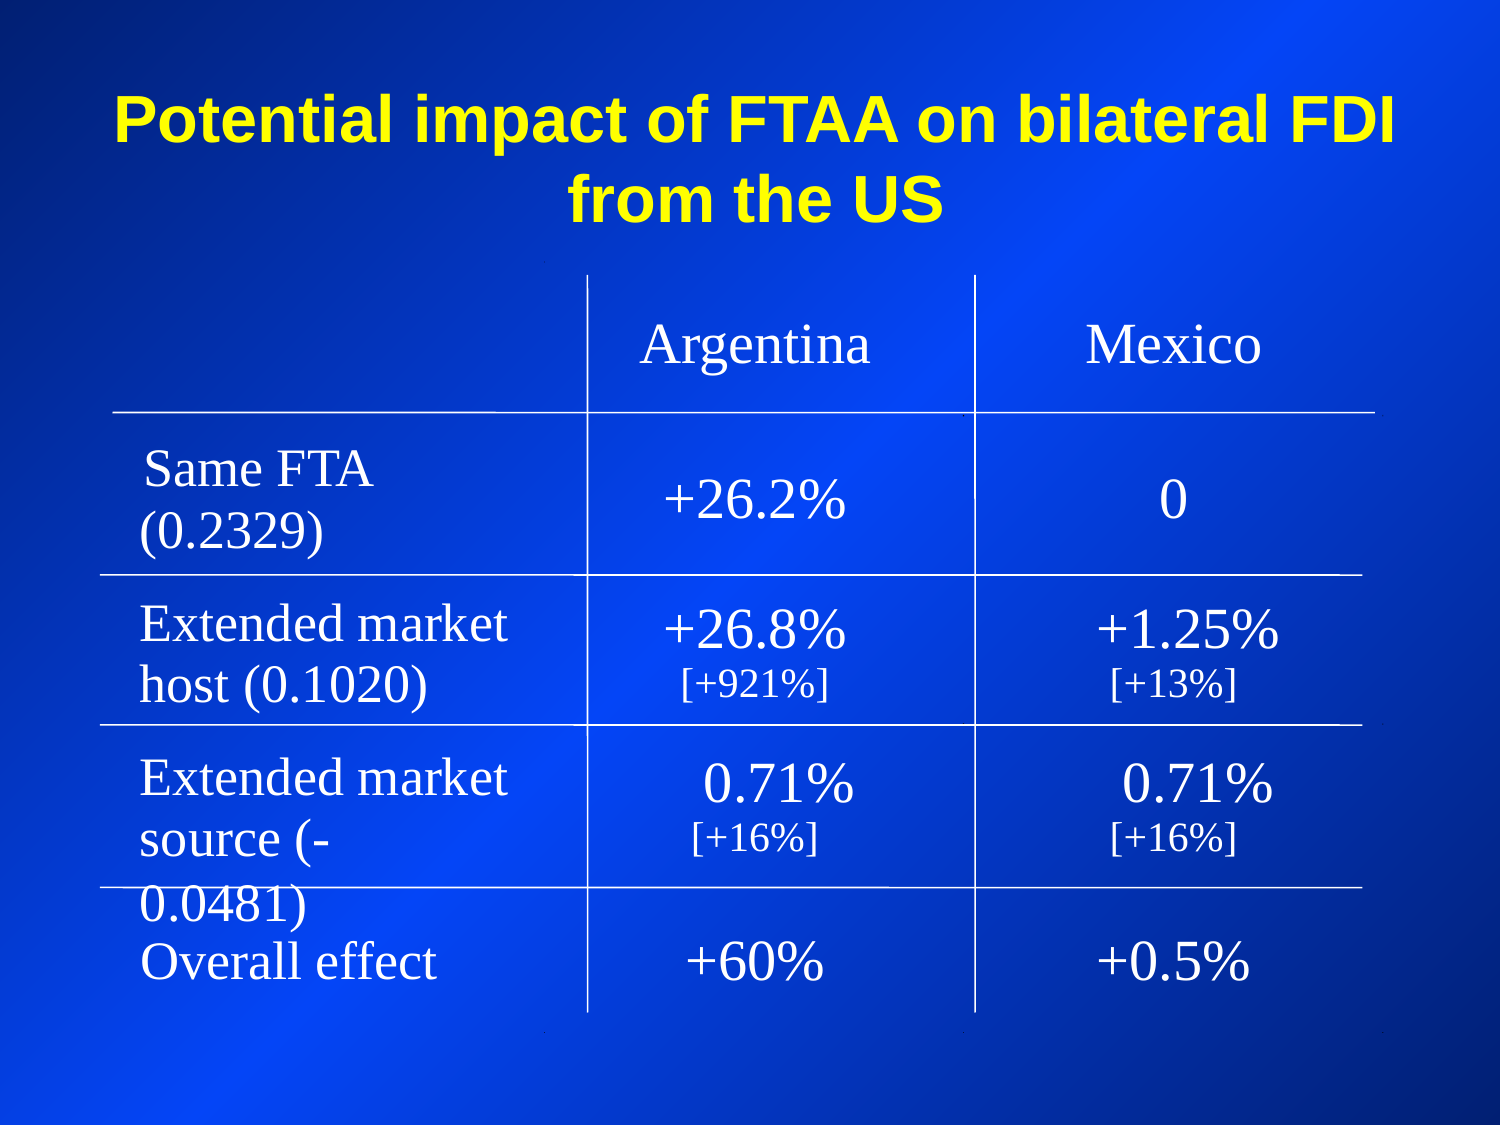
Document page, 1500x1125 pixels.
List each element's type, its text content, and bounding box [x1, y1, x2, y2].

text_box +26.2% [663, 459, 847, 530]
text_box [+16%] [1109, 809, 1238, 860]
text_box +0.5% [1096, 921, 1252, 992]
text_box Extended market [139, 741, 523, 807]
text_box 0.71% [703, 743, 855, 814]
text_box Same FTA [143, 432, 387, 498]
text_box 0.71% [1122, 743, 1274, 814]
text_box [+13%] [1109, 655, 1238, 706]
text_box source (-0.0481) [139, 802, 498, 887]
text_box host (0.1020) [139, 648, 429, 714]
text_box [+16%] [690, 809, 820, 860]
text_box source (-0.0481) [139, 888, 498, 993]
text_box Argentina [639, 305, 872, 376]
text_box +60% [685, 921, 826, 992]
text_box Mexico [1085, 305, 1263, 376]
text_box Extended market [139, 587, 523, 653]
text_box +26.8% [663, 590, 847, 661]
text_box [+921%] [680, 655, 830, 706]
text_box +1.25% [1096, 590, 1281, 661]
text_box 0 [1159, 459, 1189, 530]
text_box (0.2329) [139, 494, 326, 560]
title Potential impact of FTAA on bilateral FDI from the US [87, 99, 1426, 213]
text_box Overall effect [140, 925, 439, 991]
